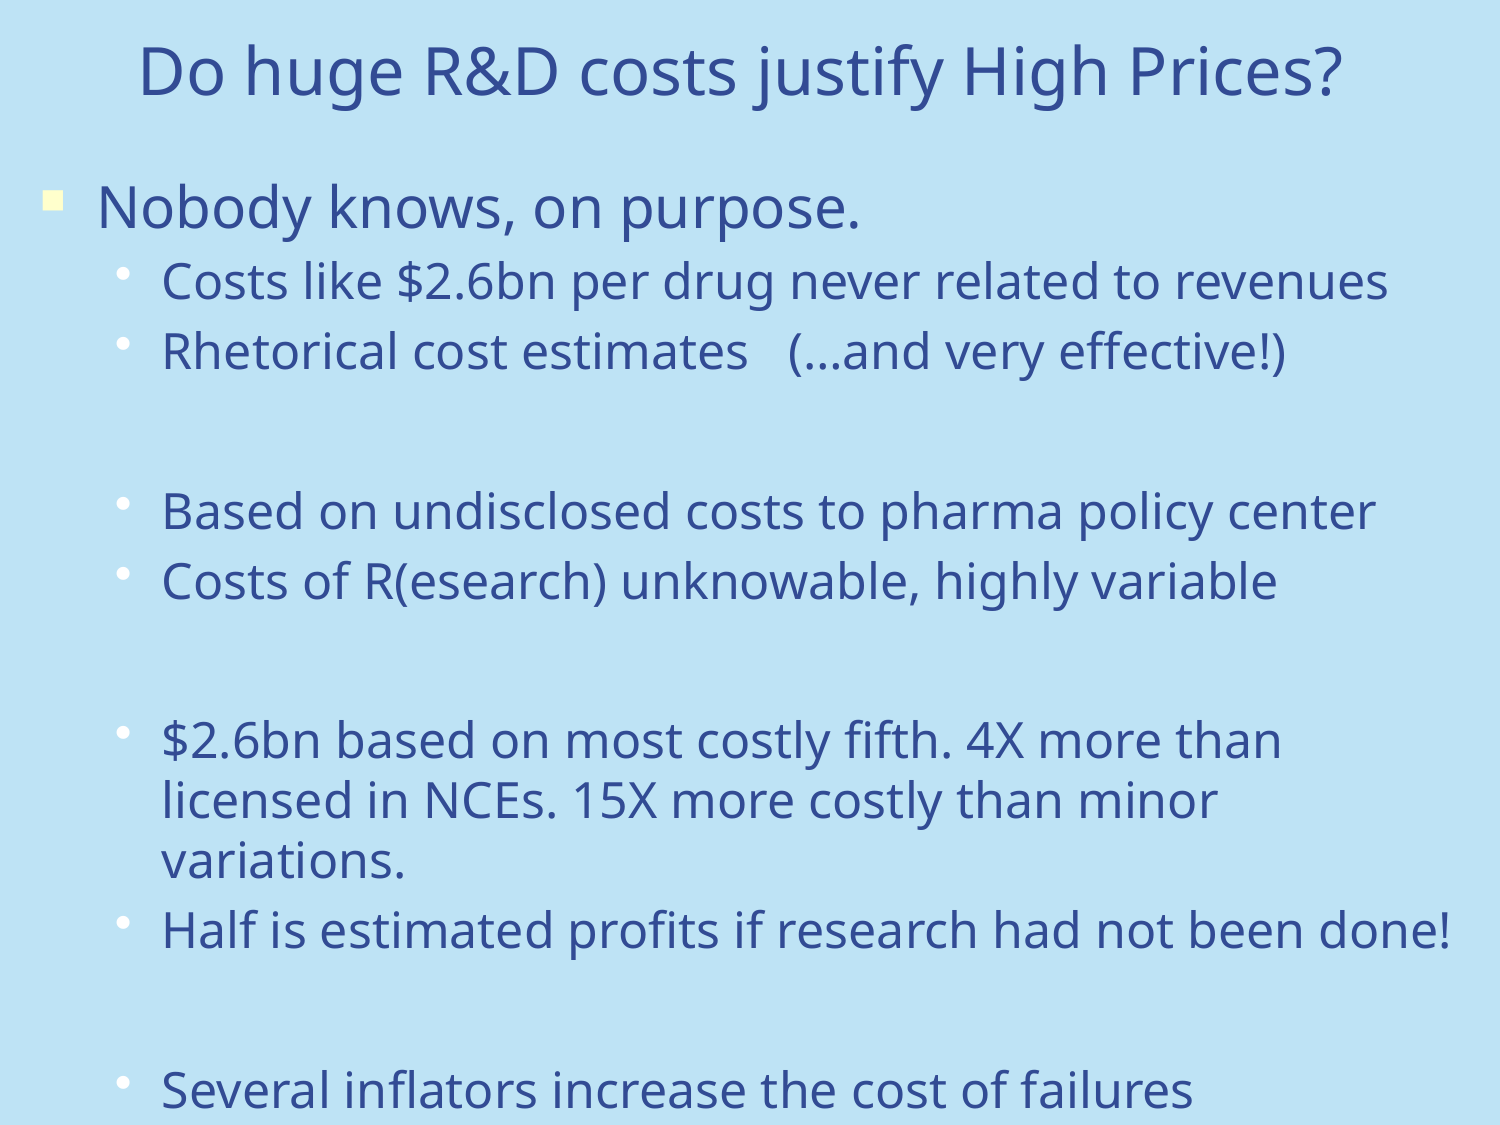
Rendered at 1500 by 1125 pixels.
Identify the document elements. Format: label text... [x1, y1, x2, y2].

list Nobody knows, on purpose. Costs like $2.6bn per drug never related to revenues Rhetorical cost estimates (…and very effective!) Based on undisclosed costs to pharma policy center Costs of R(esearch) unknowable, highly variable $2.6bn based on most costly fifth. 4X more than licensed in NCEs. 15X more costly than minor variations. Half is estimated profits if research had not been done! Several inflators increase the cost of failures Taxpayer subsidies cover about 40% Net corp costs [24, 162, 1475, 1125]
title Do huge R&D costs justify High Prices? [75, 0, 1425, 162]
